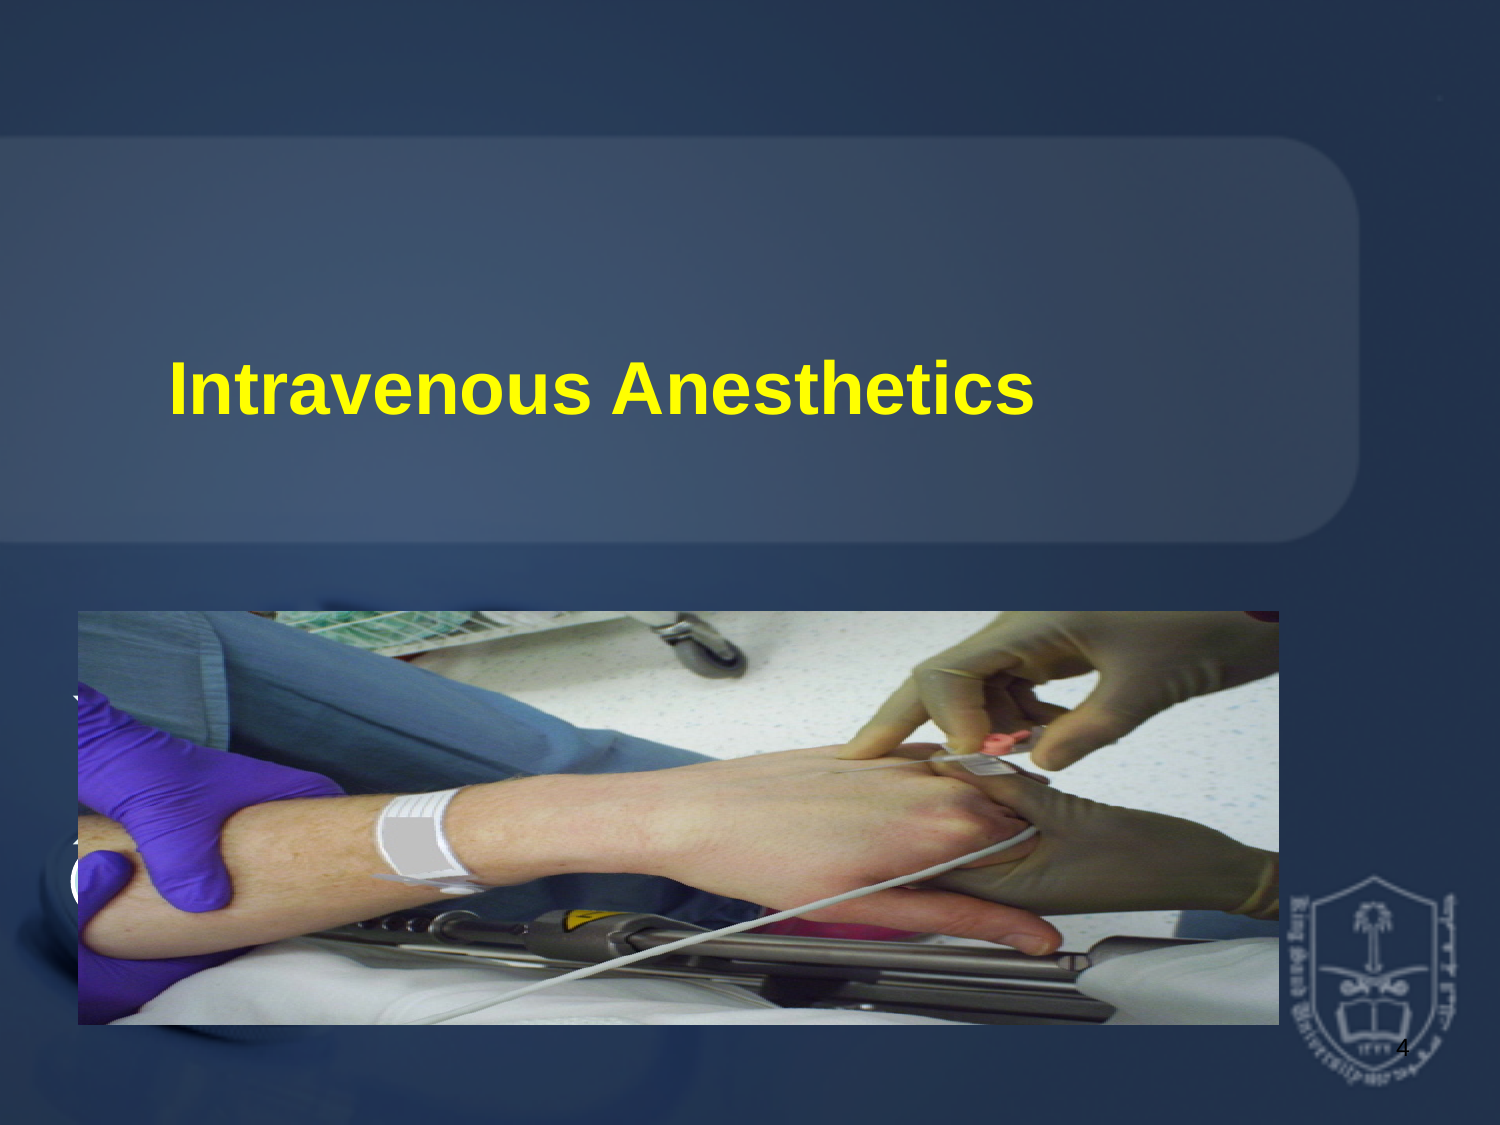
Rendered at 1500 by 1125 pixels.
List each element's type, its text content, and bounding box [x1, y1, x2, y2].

slide_number 4 [1074, 1024, 1426, 1103]
picture [0, 0, 1500, 1125]
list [72, 175, 1251, 919]
